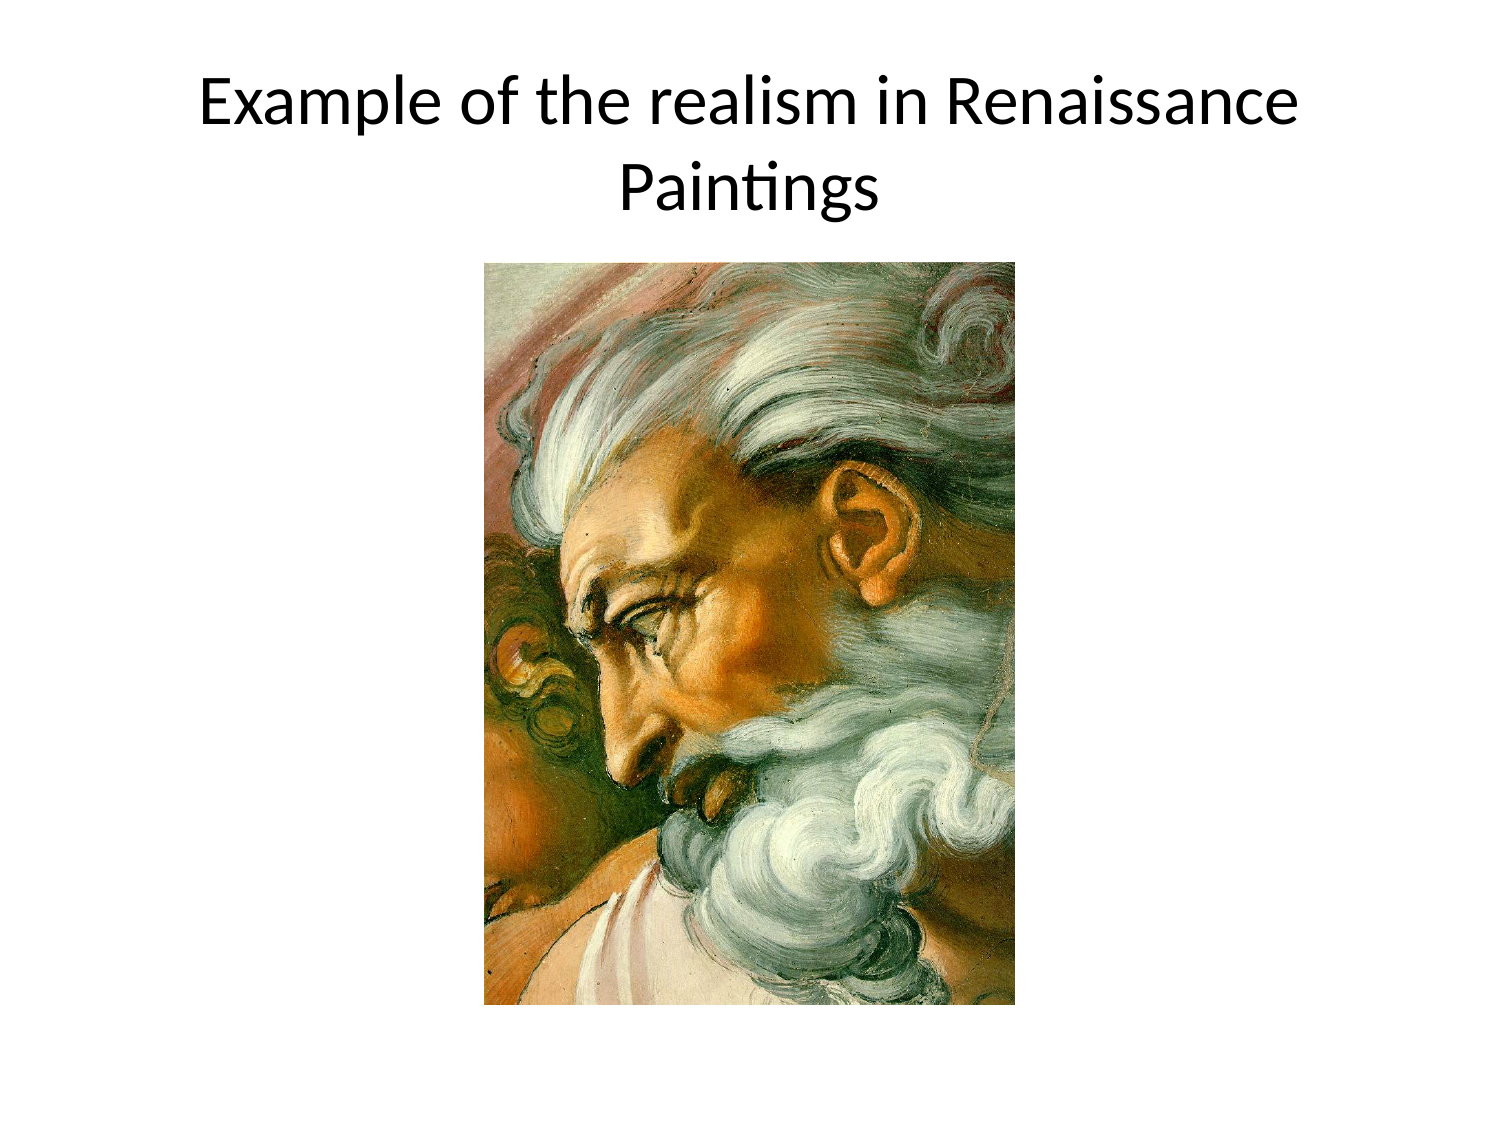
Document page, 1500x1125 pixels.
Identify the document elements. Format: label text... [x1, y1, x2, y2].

title Example of the realism in Renaissance Paintings [75, 45, 1425, 233]
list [74, 262, 1426, 1006]
